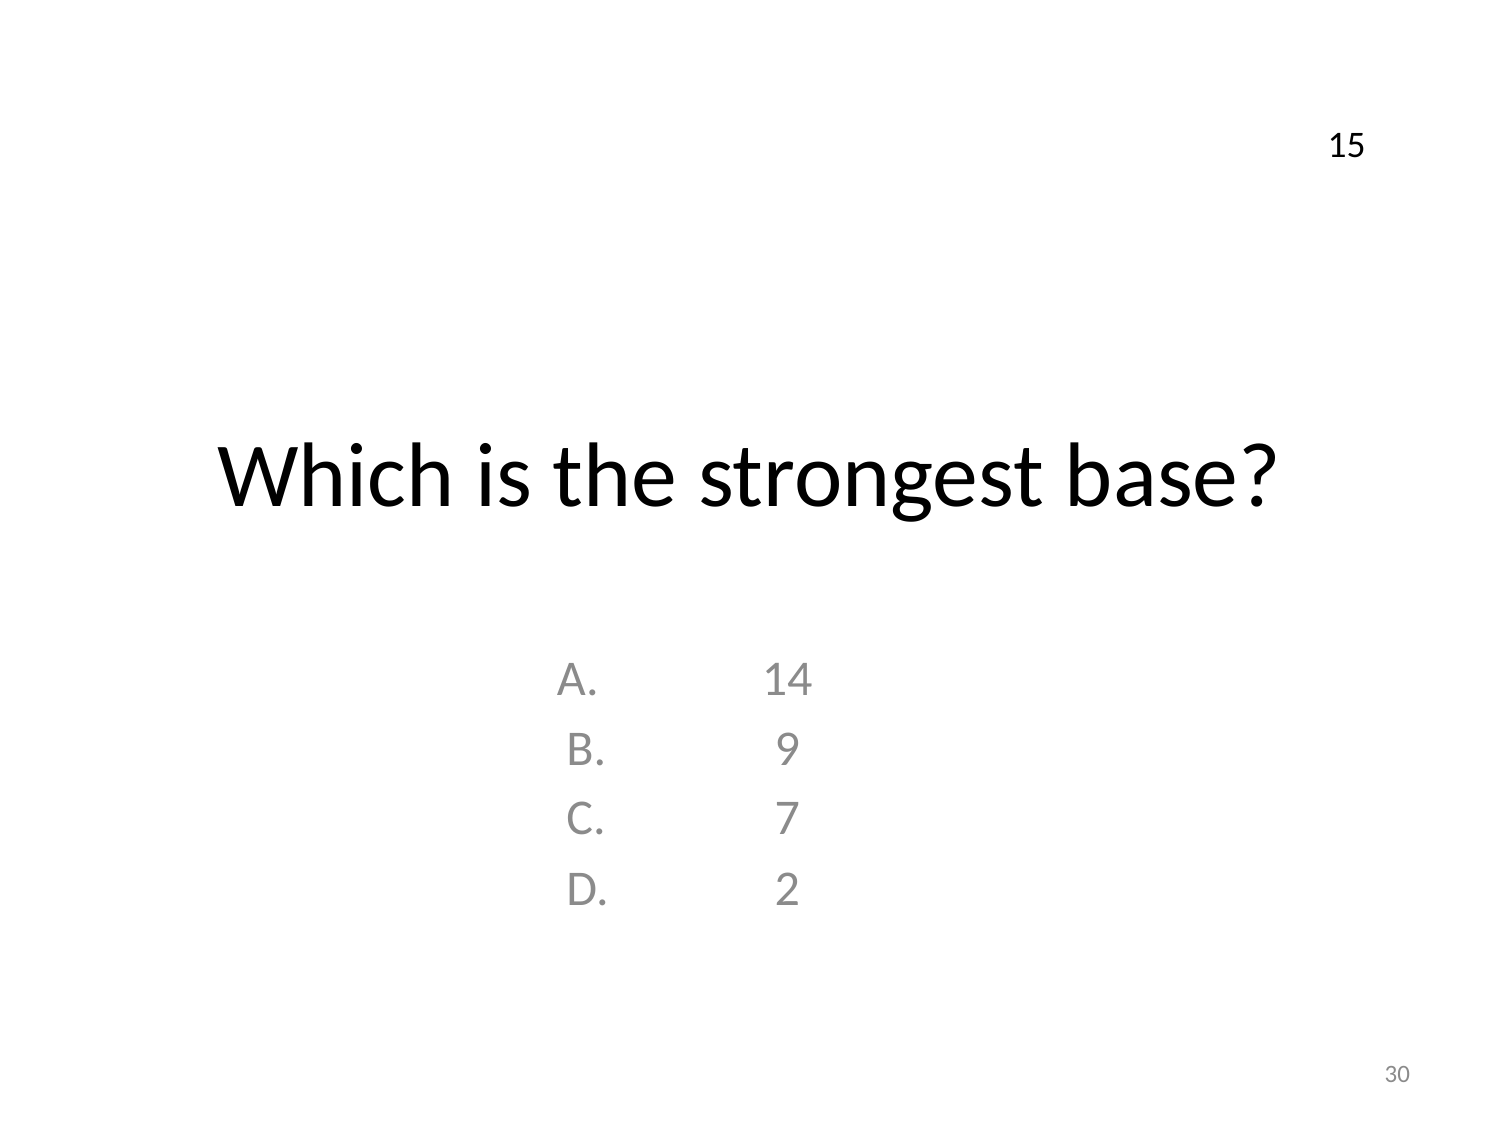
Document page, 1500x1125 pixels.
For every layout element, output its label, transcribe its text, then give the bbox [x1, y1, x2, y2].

slide_number 30 [1074, 1042, 1425, 1103]
text_box 15 [1312, 112, 1381, 173]
subtitle 14 9 7 2 [225, 637, 1275, 925]
title Which is the strongest base? [112, 349, 1388, 591]
